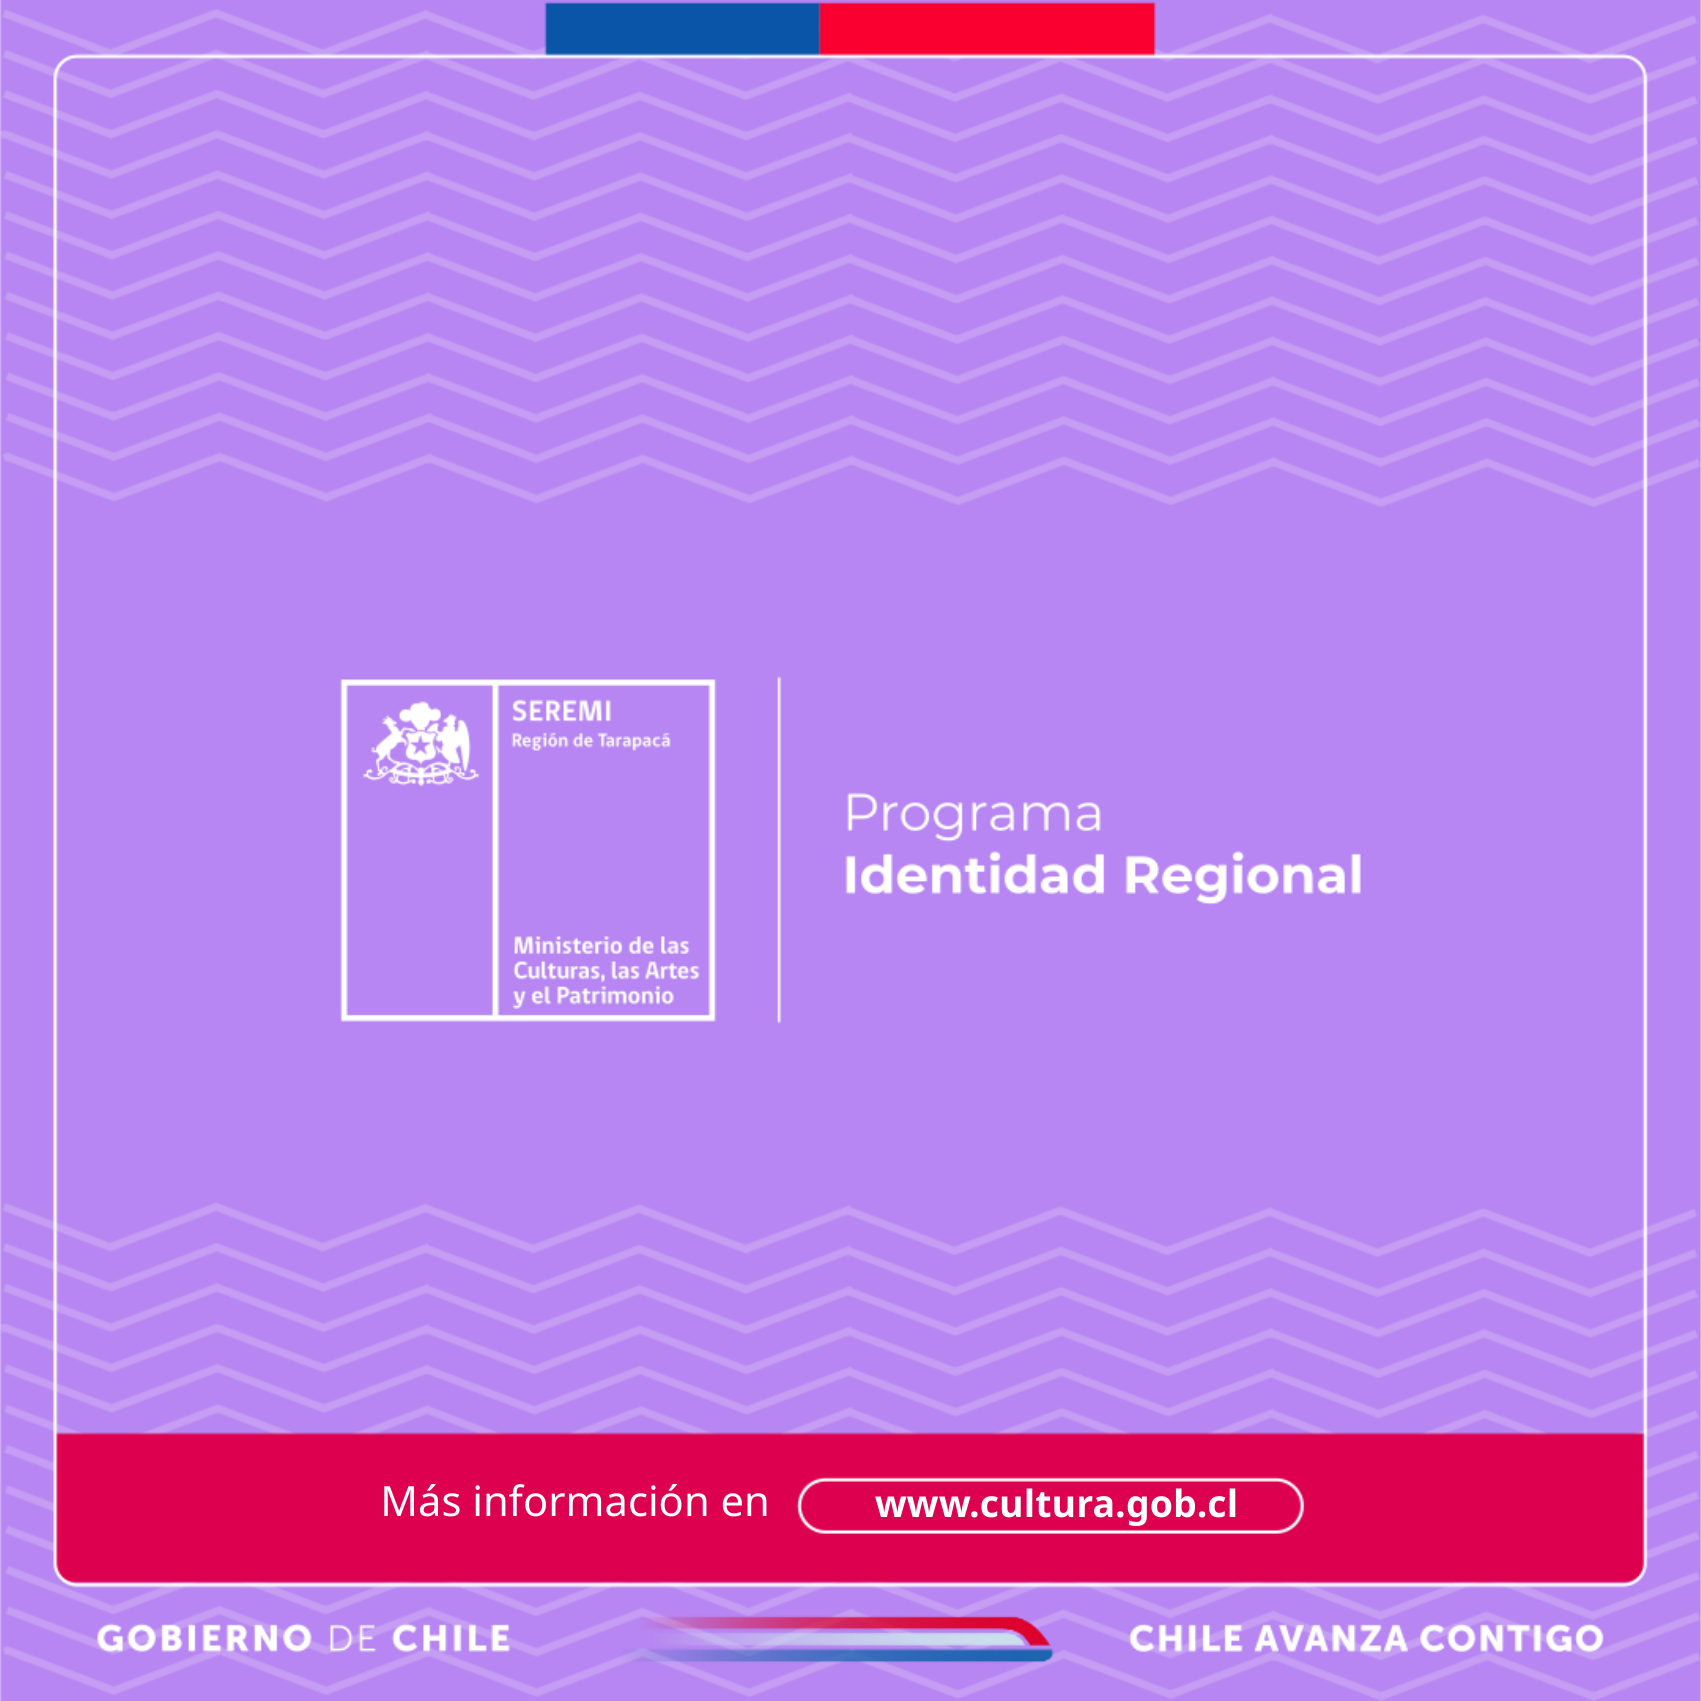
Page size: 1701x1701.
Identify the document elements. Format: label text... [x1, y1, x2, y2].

text_box Más información en [365, 1467, 785, 1533]
text_box www.cultura.gob.cl [860, 1472, 1254, 1533]
